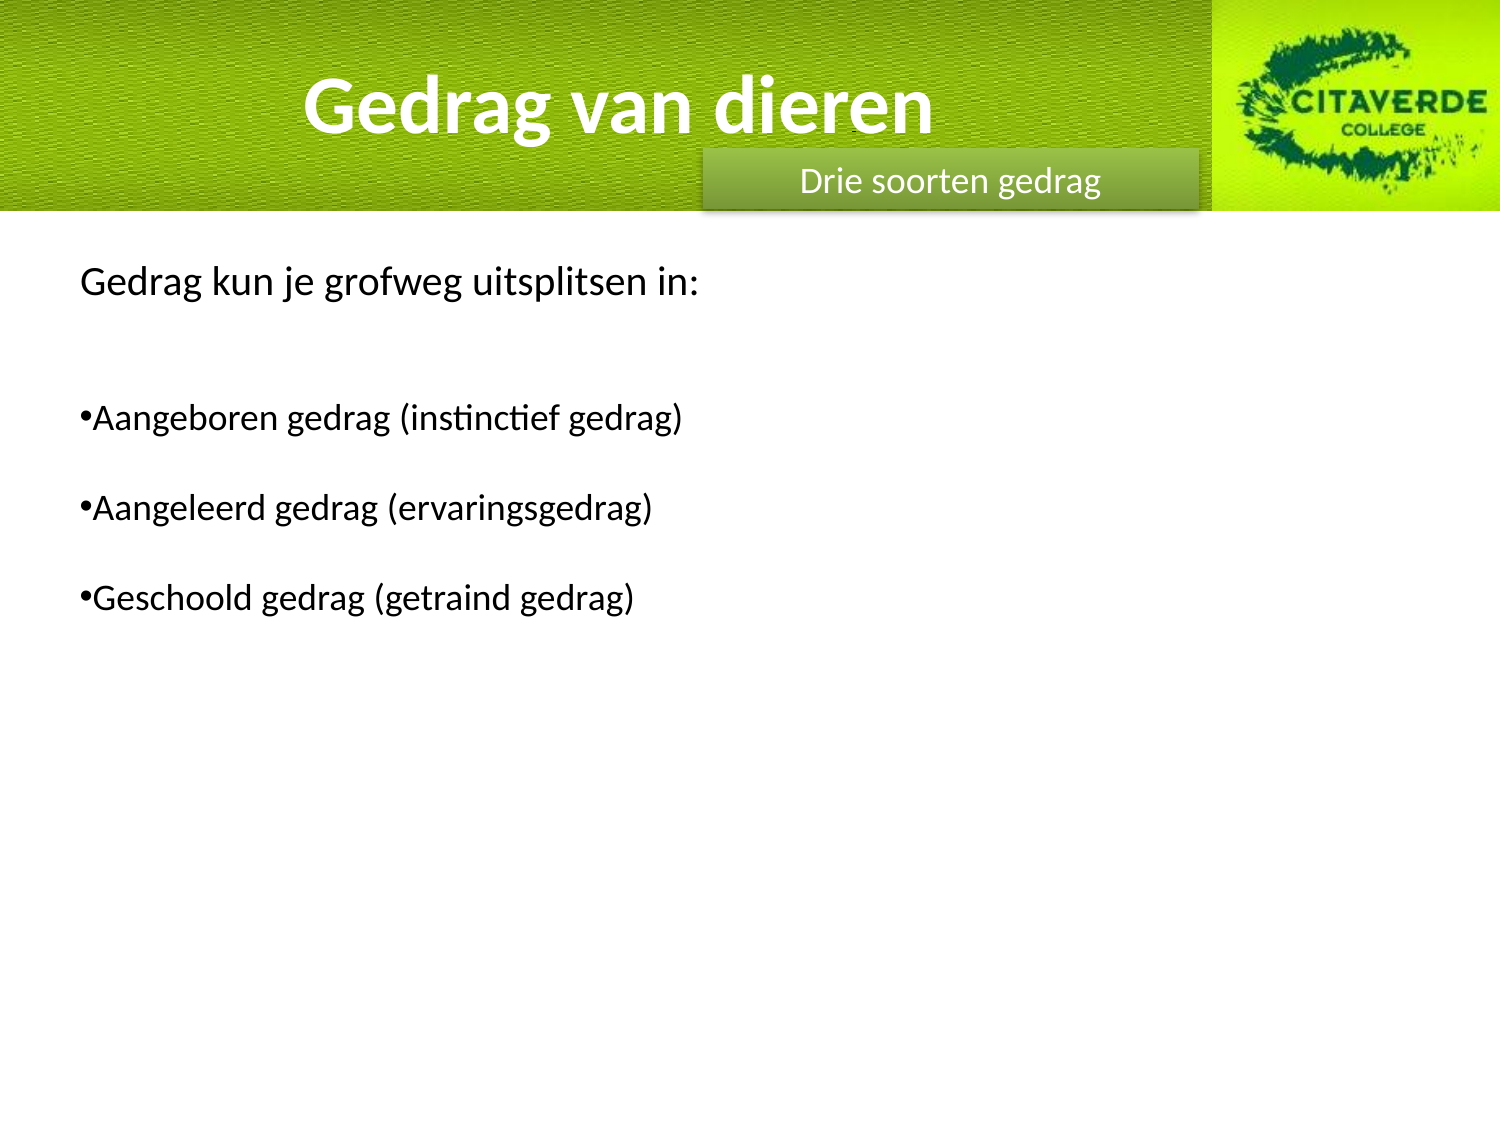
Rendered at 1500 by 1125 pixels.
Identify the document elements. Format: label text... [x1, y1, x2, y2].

text_box Aangeboren gedrag (instinctief gedrag) Aangeleerd gedrag (ervaringsgedrag) Geschoold gedrag (getraind gedrag) [64, 385, 1341, 625]
picture [0, 0, 1500, 212]
title Gedrag kun je grofweg uitsplitsen in: [64, 231, 1340, 327]
